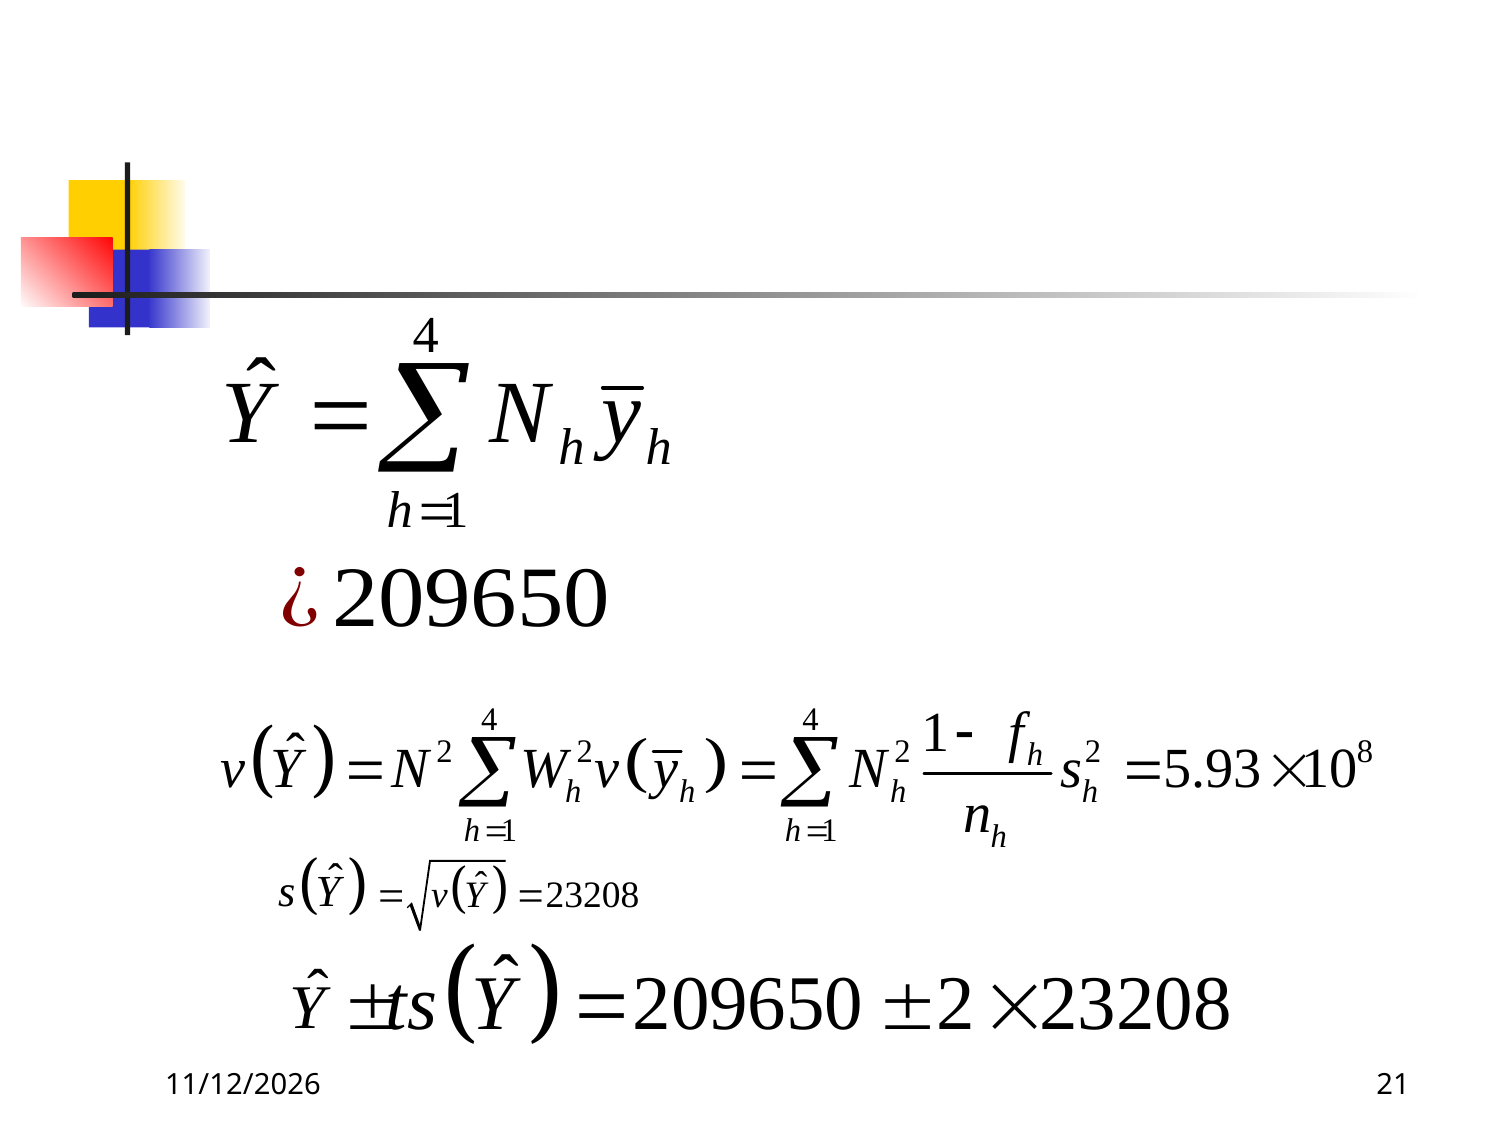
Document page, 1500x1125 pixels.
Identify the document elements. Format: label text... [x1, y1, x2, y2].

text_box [283, 955, 344, 1040]
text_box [373, 851, 647, 931]
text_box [330, 932, 1241, 1088]
slide_number 21 [1112, 1037, 1426, 1113]
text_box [212, 294, 700, 547]
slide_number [149, 1037, 463, 1113]
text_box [212, 692, 1383, 860]
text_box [270, 850, 372, 941]
